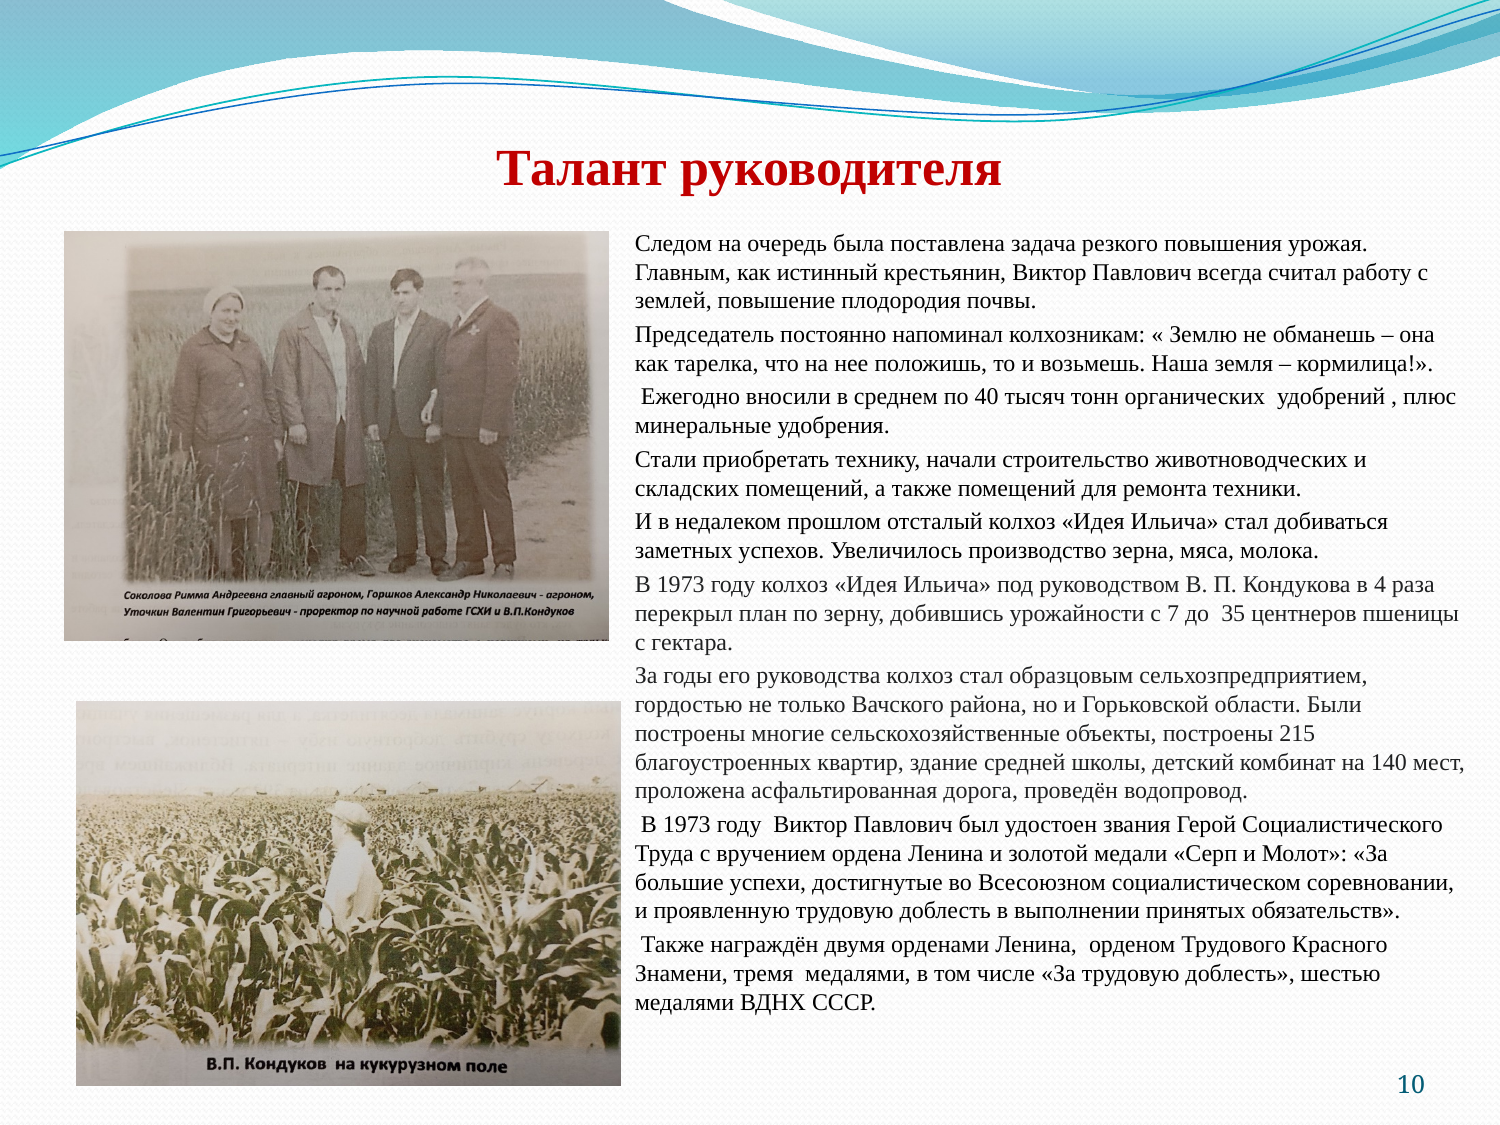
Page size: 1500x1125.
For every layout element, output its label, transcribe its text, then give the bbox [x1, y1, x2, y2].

slide_number 10 [1299, 1042, 1425, 1103]
list Следом на очередь была поставлена задача резкого повышения урожая. Главным, как истинный крестьянин, Виктор Павлович всегда считал работу с землей, повышение плодородия почвы. Председатель постоянно напоминал колхозникам: « Землю не обманешь – она как тарелка, что на нее положишь, то и возьмешь. Наша земля – кормилица!». Ежегодно вносили в среднем по 40 тысяч тонн органических удобрений , плюс минеральные удобрения. Стали приобретать технику, начали строительство животноводческих и складских помещений, а также помещений для ремонта техники. И в недалеком прошлом отсталый колхоз «Идея Ильича» стал добиваться заметных успехов. Увеличилось производство зерна, мяса, молока. В 1973 году колхоз «Идея Ильича» под руководством В. П. Кондукова в 4 раза перекрыл план по зерну, добившись урожайности с 7 до 35 центнеров пшеницы с гектара. За годы его руководства колхоз стал образцовым сельхозпредприятием, гордостью не только Вачского района, но и Горьковской области. Были построены многие сельскохозяйственные объекты, построены 215 благоустроенных квартир, здание средней школы, детский комбинат на 140 мест, проложена асфальтированная дорога, проведён водопровод. В 1973 году Виктор Павлович был удостоен звания Герой Социалистического Труда с вручением ордена Ленина и золотой медали «Серп и Молот»: «За большие успехи, достигнутые во Всесоюзном социалистическом соревновании, и проявленную трудовую доблесть в выполнении принятых обязательств». Также награждён двумя орденами Ленина, орденом Трудового Красного Знамени, тремя медалями, в том числе «За трудовую доблесть», шестью медалями ВДНХ СССР. [620, 219, 1483, 1086]
picture [76, 701, 621, 1086]
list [64, 231, 609, 641]
title Талант руководителя [75, 115, 1425, 197]
